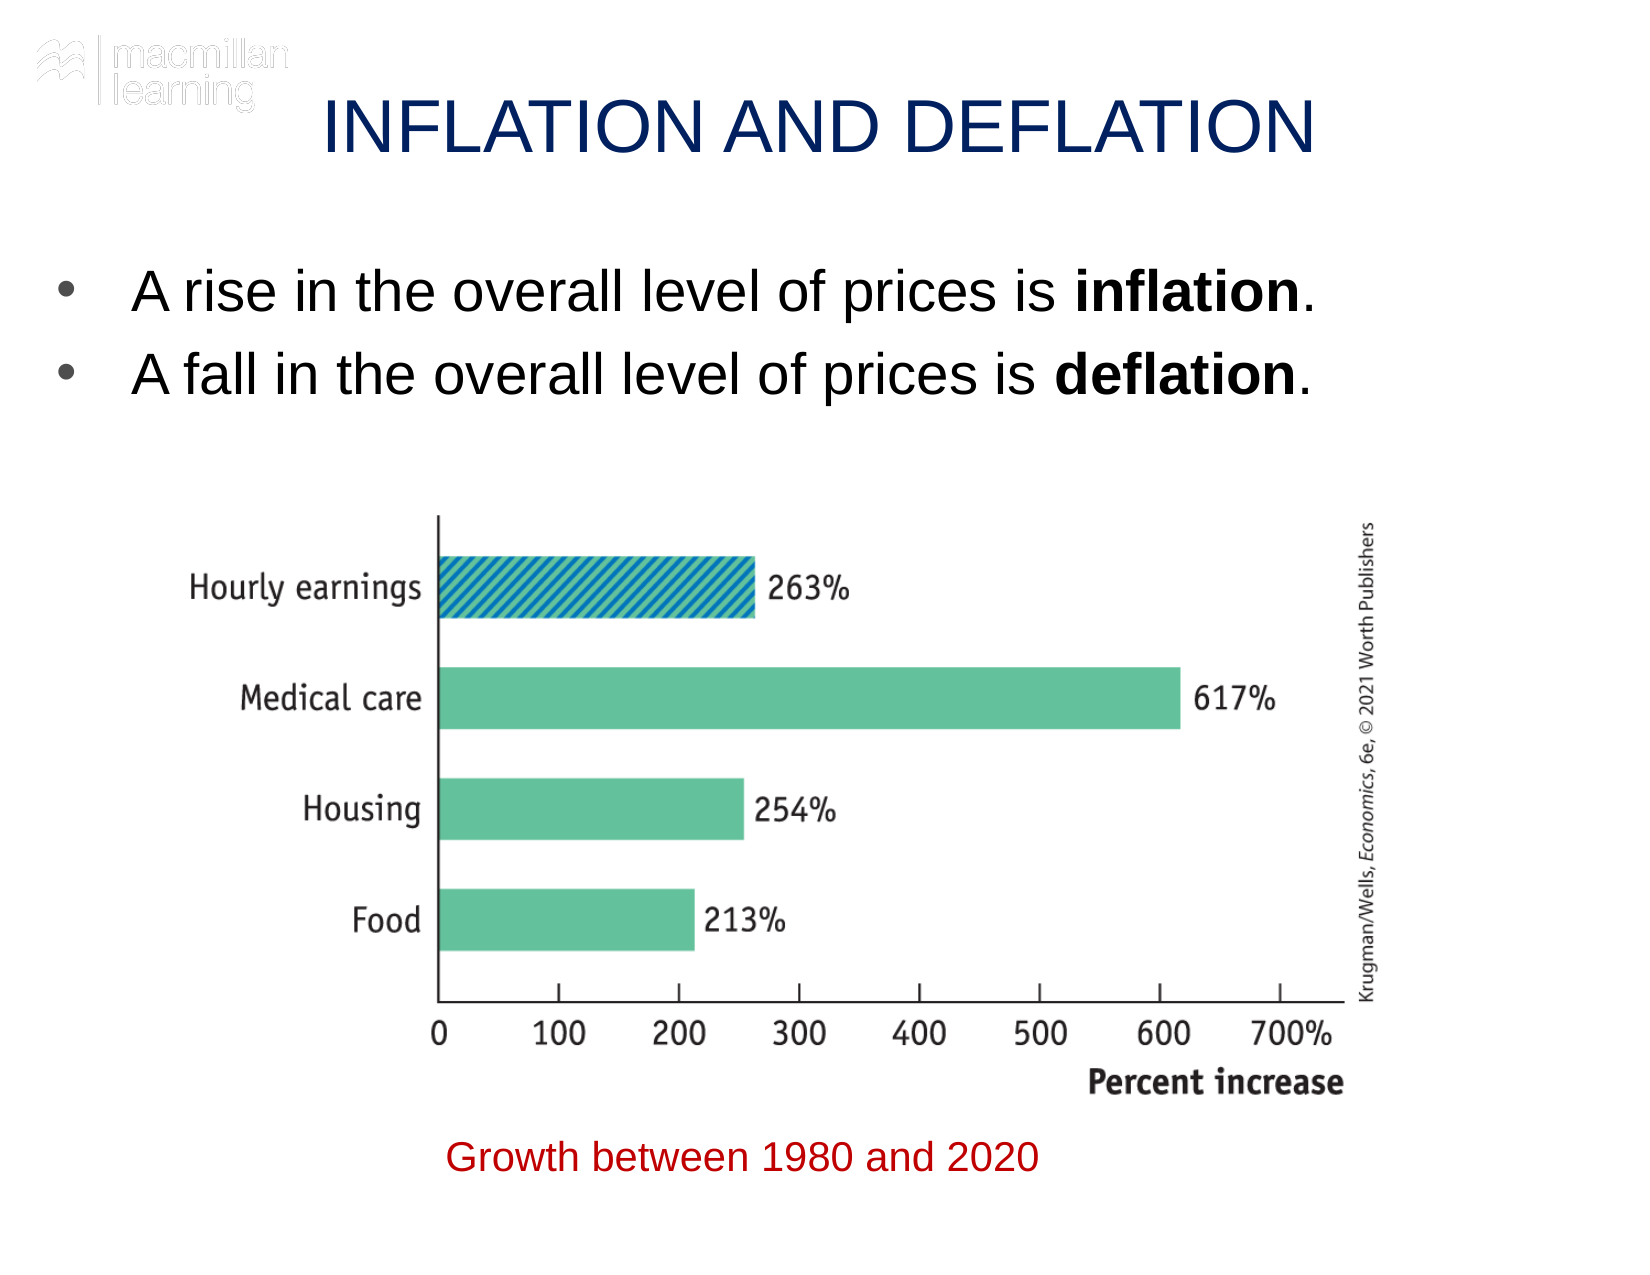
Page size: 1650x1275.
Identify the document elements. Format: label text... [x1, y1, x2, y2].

title INFLATION AND DEFLATION [0, 41, 1640, 204]
picture [188, 512, 1381, 1099]
list A rise in the overall level of prices is inflation. A fall in the overall level of prices is deflation. [41, 238, 1650, 479]
text_box Growth between 1980 and 2020 [430, 1114, 1349, 1217]
picture [37, 35, 288, 41]
